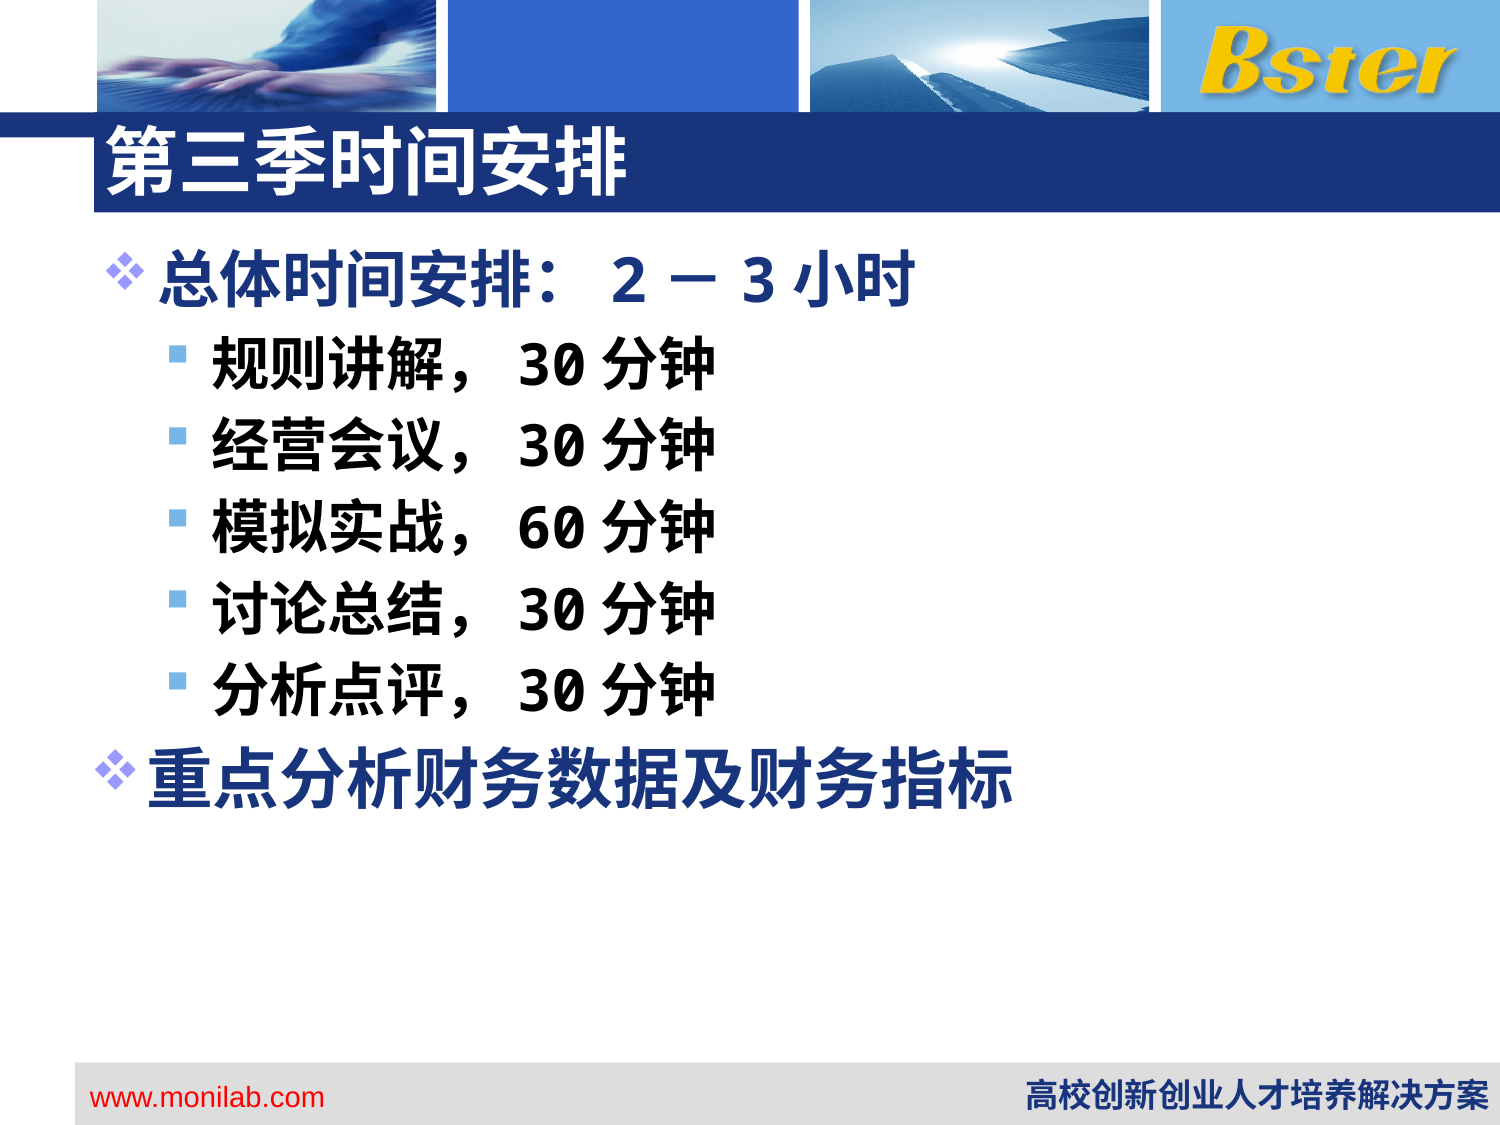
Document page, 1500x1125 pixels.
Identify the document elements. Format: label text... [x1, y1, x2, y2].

list 总体时间安排：2－3小时 规则讲解，30分钟 经营会议，30分钟 模拟实战，60分钟 讨论总结，30分钟 分析点评，30分钟 重点分析财务数据及财务指标 [74, 232, 1454, 1034]
picture [1199, 26, 1458, 94]
picture [810, 0, 1150, 112]
picture [97, 0, 437, 112]
title 第三季时间安排 [88, 113, 1369, 206]
